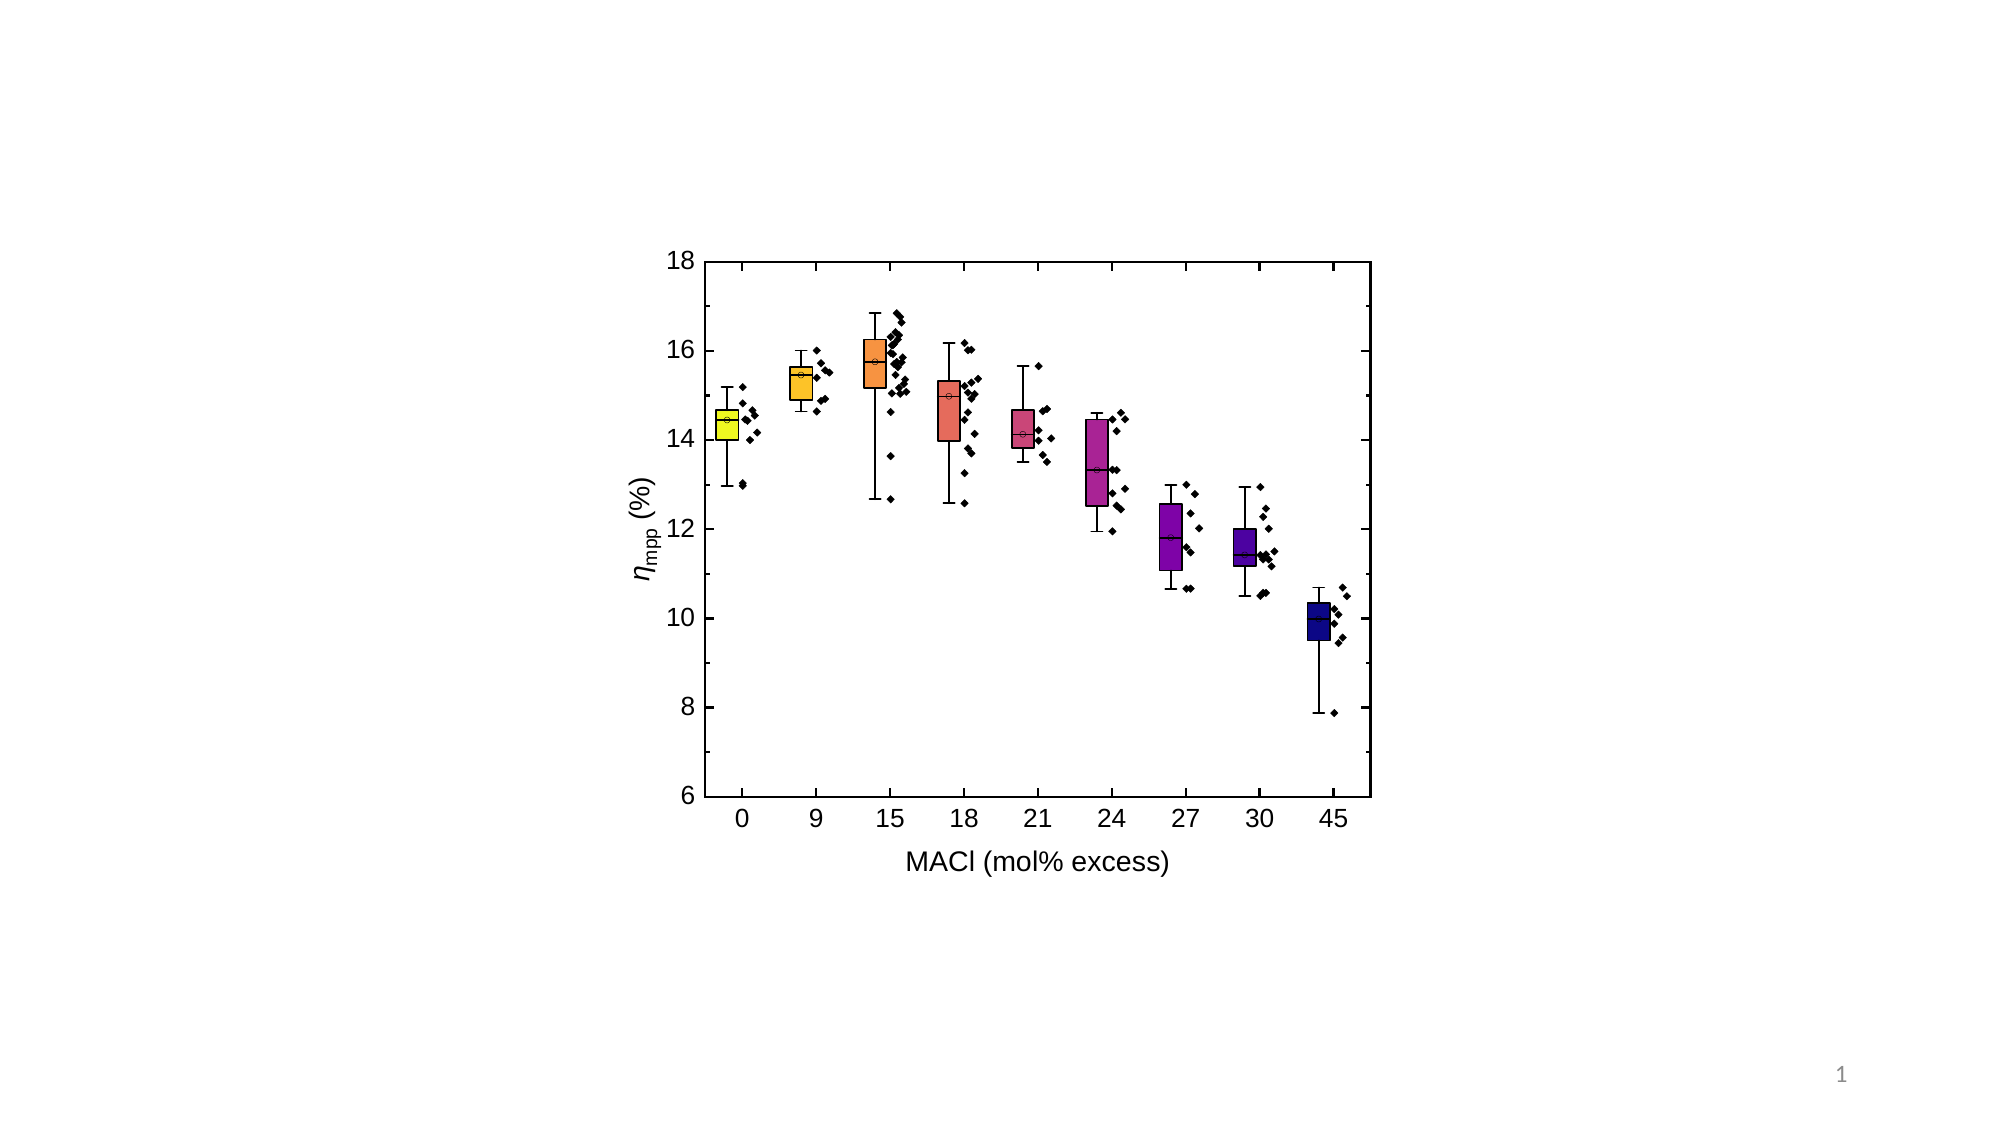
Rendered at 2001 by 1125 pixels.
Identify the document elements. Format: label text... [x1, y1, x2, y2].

slide_number 1 [1412, 1042, 1863, 1103]
picture [577, 239, 1423, 886]
